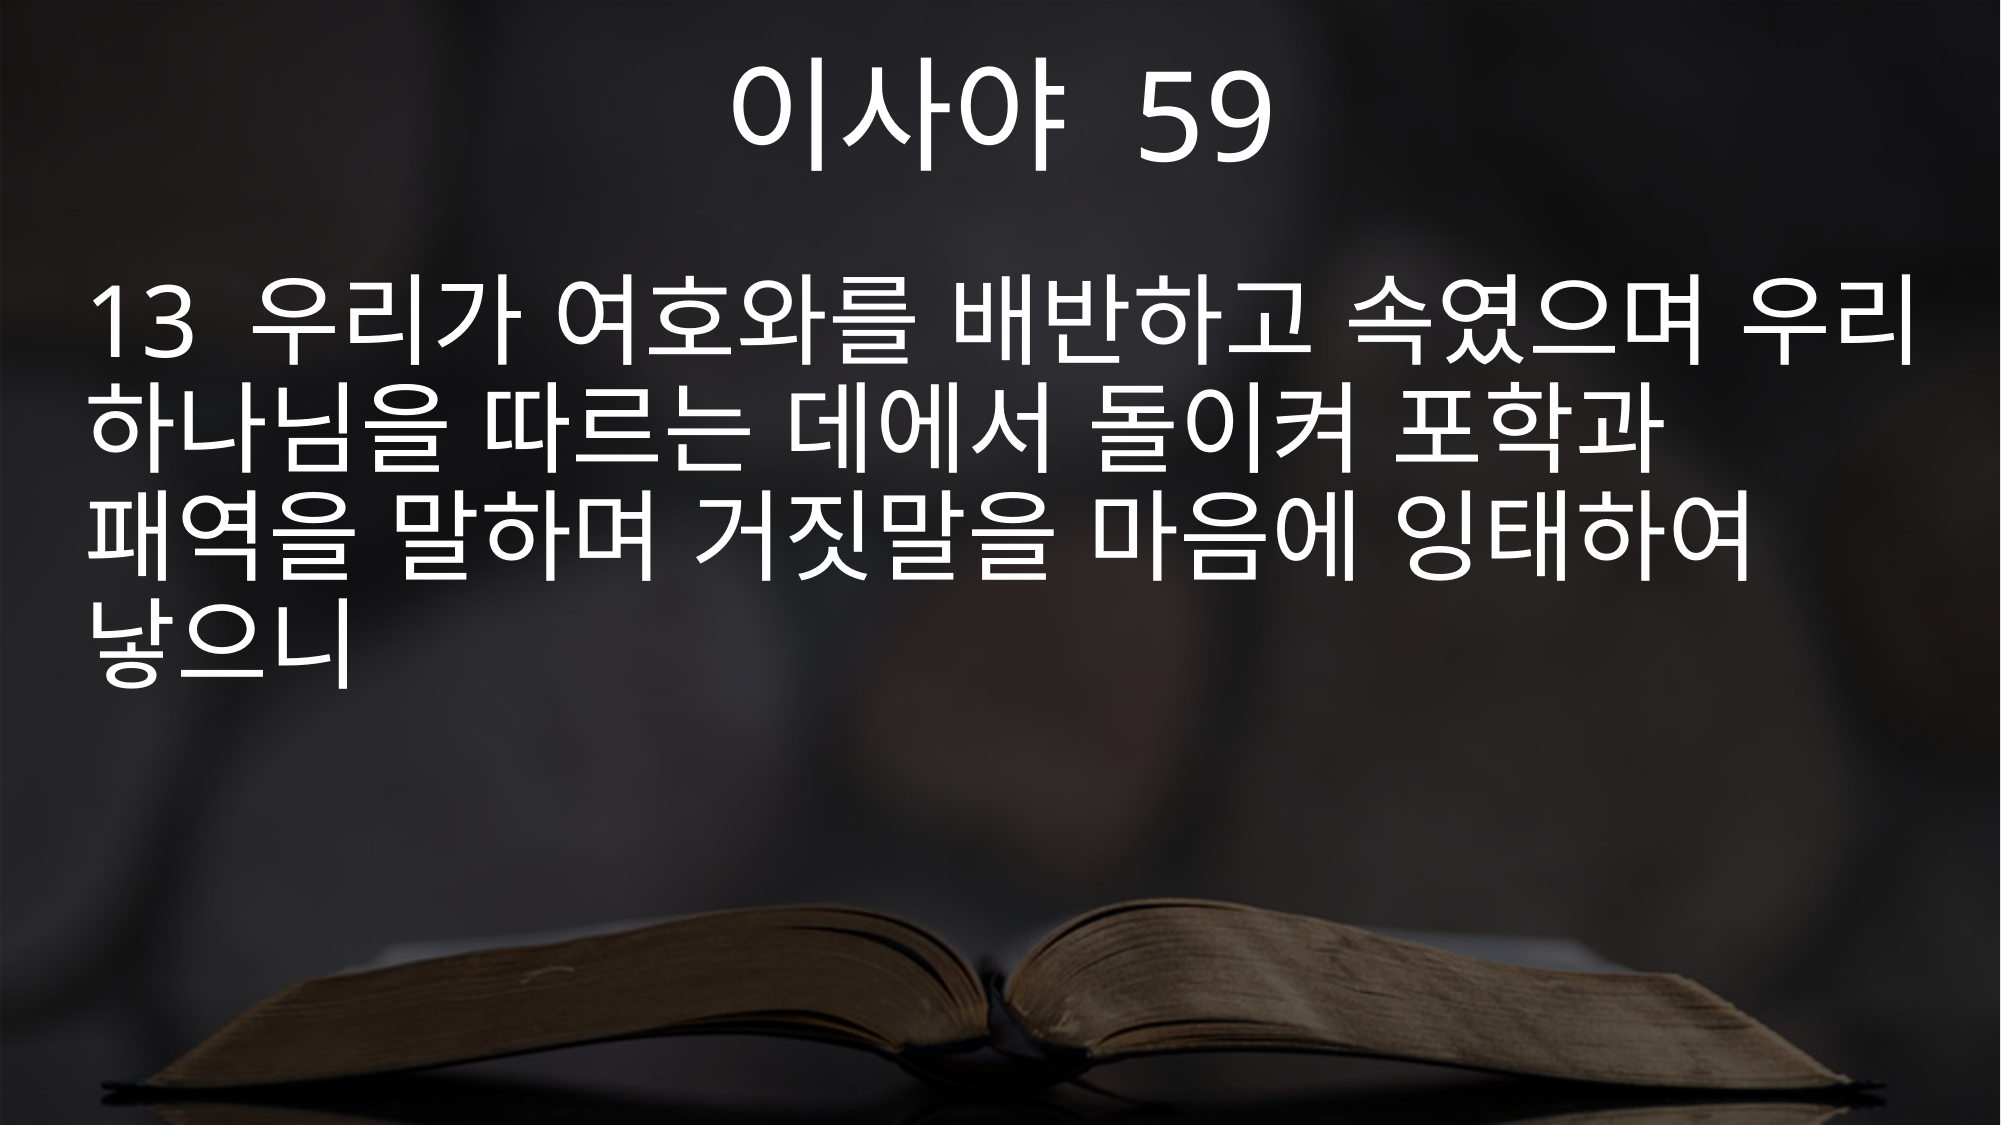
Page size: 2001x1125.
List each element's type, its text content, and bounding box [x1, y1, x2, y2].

list 13 우리가 여호와를 배반하고 속였으며 우리 하나님을 따르는 데에서 돌이켜 포학과 패역을 말하며 거짓말을 마음에 잉태하여 낳으니 [69, 263, 1953, 423]
footer 이사야 59 [0, 32, 2000, 192]
picture [0, 0, 2001, 1125]
